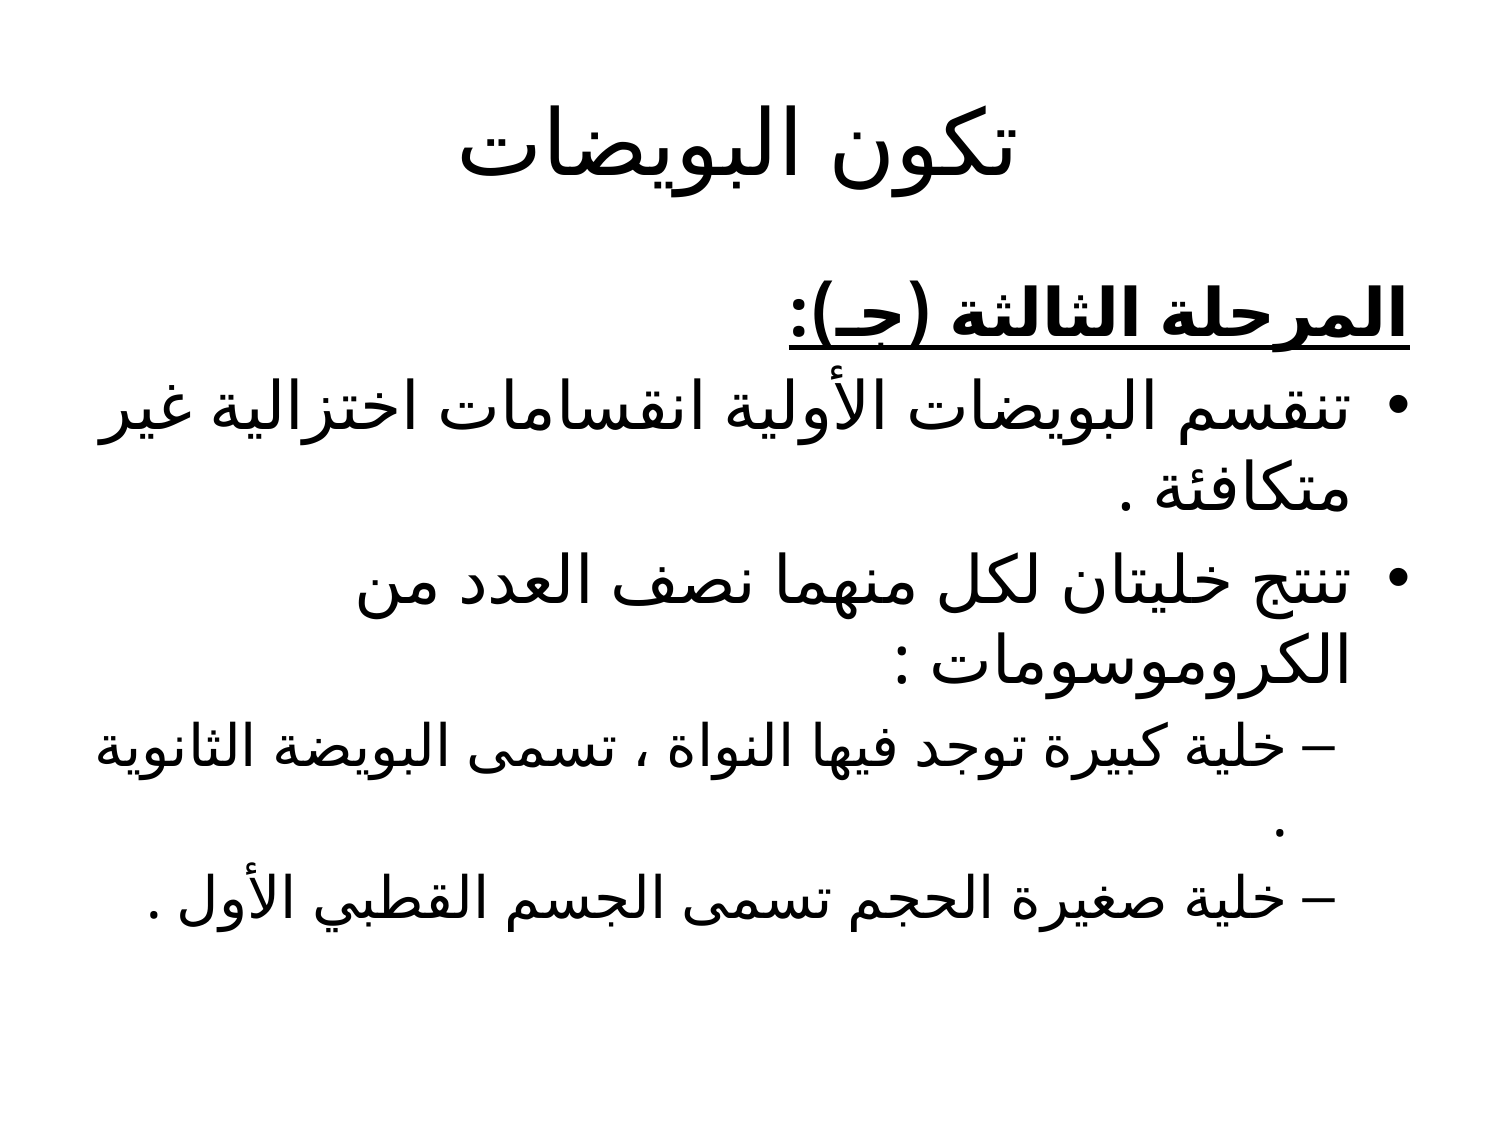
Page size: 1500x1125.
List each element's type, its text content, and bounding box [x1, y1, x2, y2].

list المرحلة الثالثة (جـ): تنقسم البويضات الأولية انقسامات اختزالية غير متكافئة . تنتج خليتان لكل منهما نصف العدد من الكروموسومات : خلية كبيرة توجد فيها النواة ، تسمى البويضة الثانوية . خلية صغيرة الحجم تسمى الجسم القطبي الأول . [75, 262, 1425, 1005]
title تكون البويضات [75, 45, 1425, 233]
